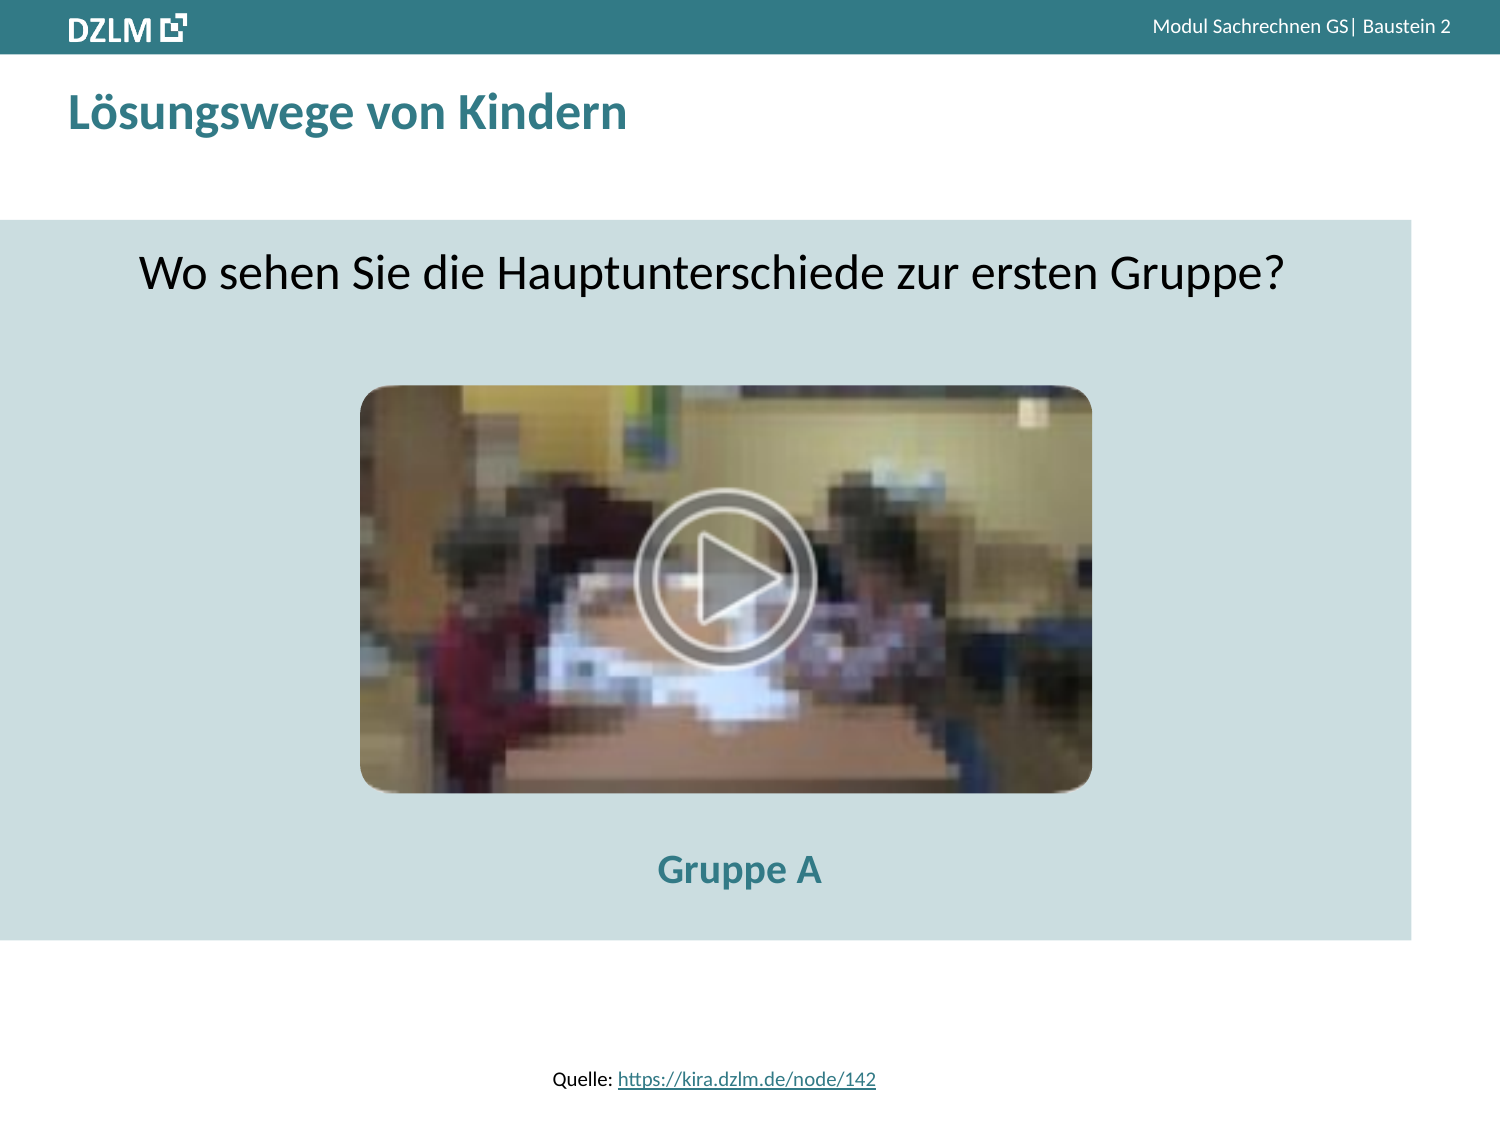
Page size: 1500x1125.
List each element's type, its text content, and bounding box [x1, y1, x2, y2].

title Lösungswege von Kindern [53, 68, 1500, 149]
text_box Gruppe A [549, 834, 931, 899]
text_box Wo sehen Sie die Hauptunterschiede zur ersten Gruppe? [123, 231, 1388, 307]
text_box [0, 219, 1412, 941]
picture [359, 385, 1093, 794]
text_box Quelle: https://kira.dzlm.de/node/142 [537, 1058, 1500, 1099]
